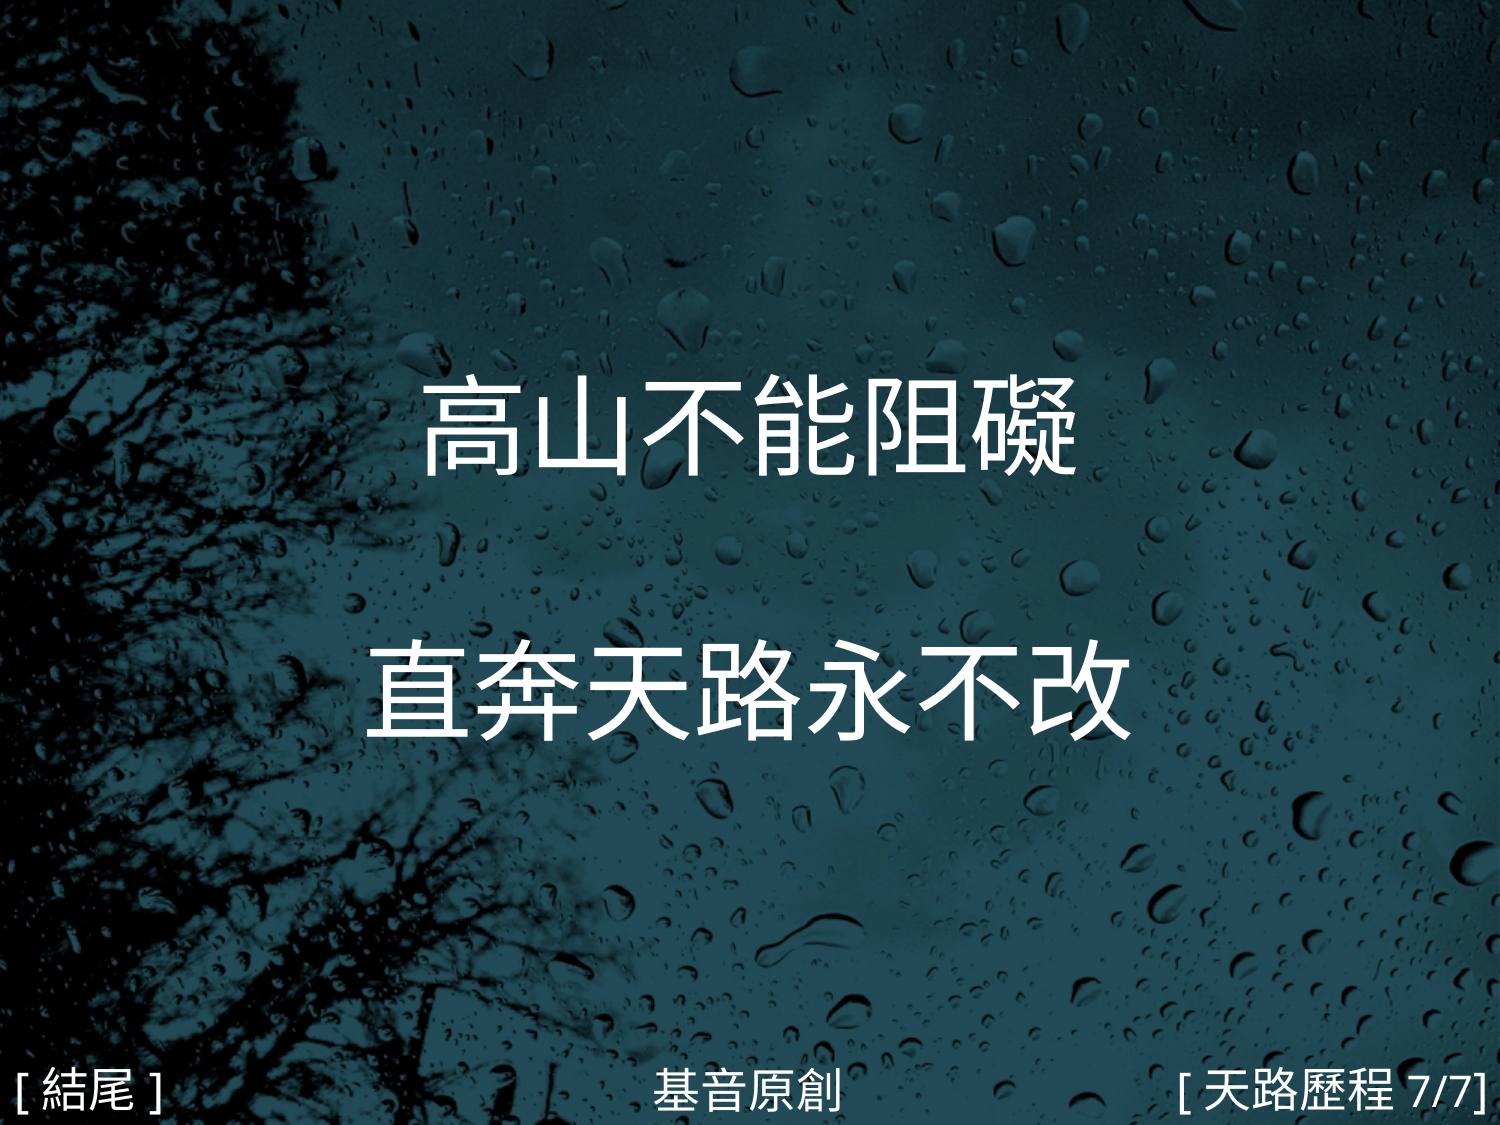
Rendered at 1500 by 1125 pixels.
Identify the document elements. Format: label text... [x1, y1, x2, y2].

text_box 高山不能阻礙 直奔天路永不改 [0, 349, 1499, 801]
text_box [天路歷程7/7] [1030, 1052, 1500, 1125]
picture [0, 0, 1500, 1053]
subtitle 基音原創 [0, 1053, 1498, 1125]
